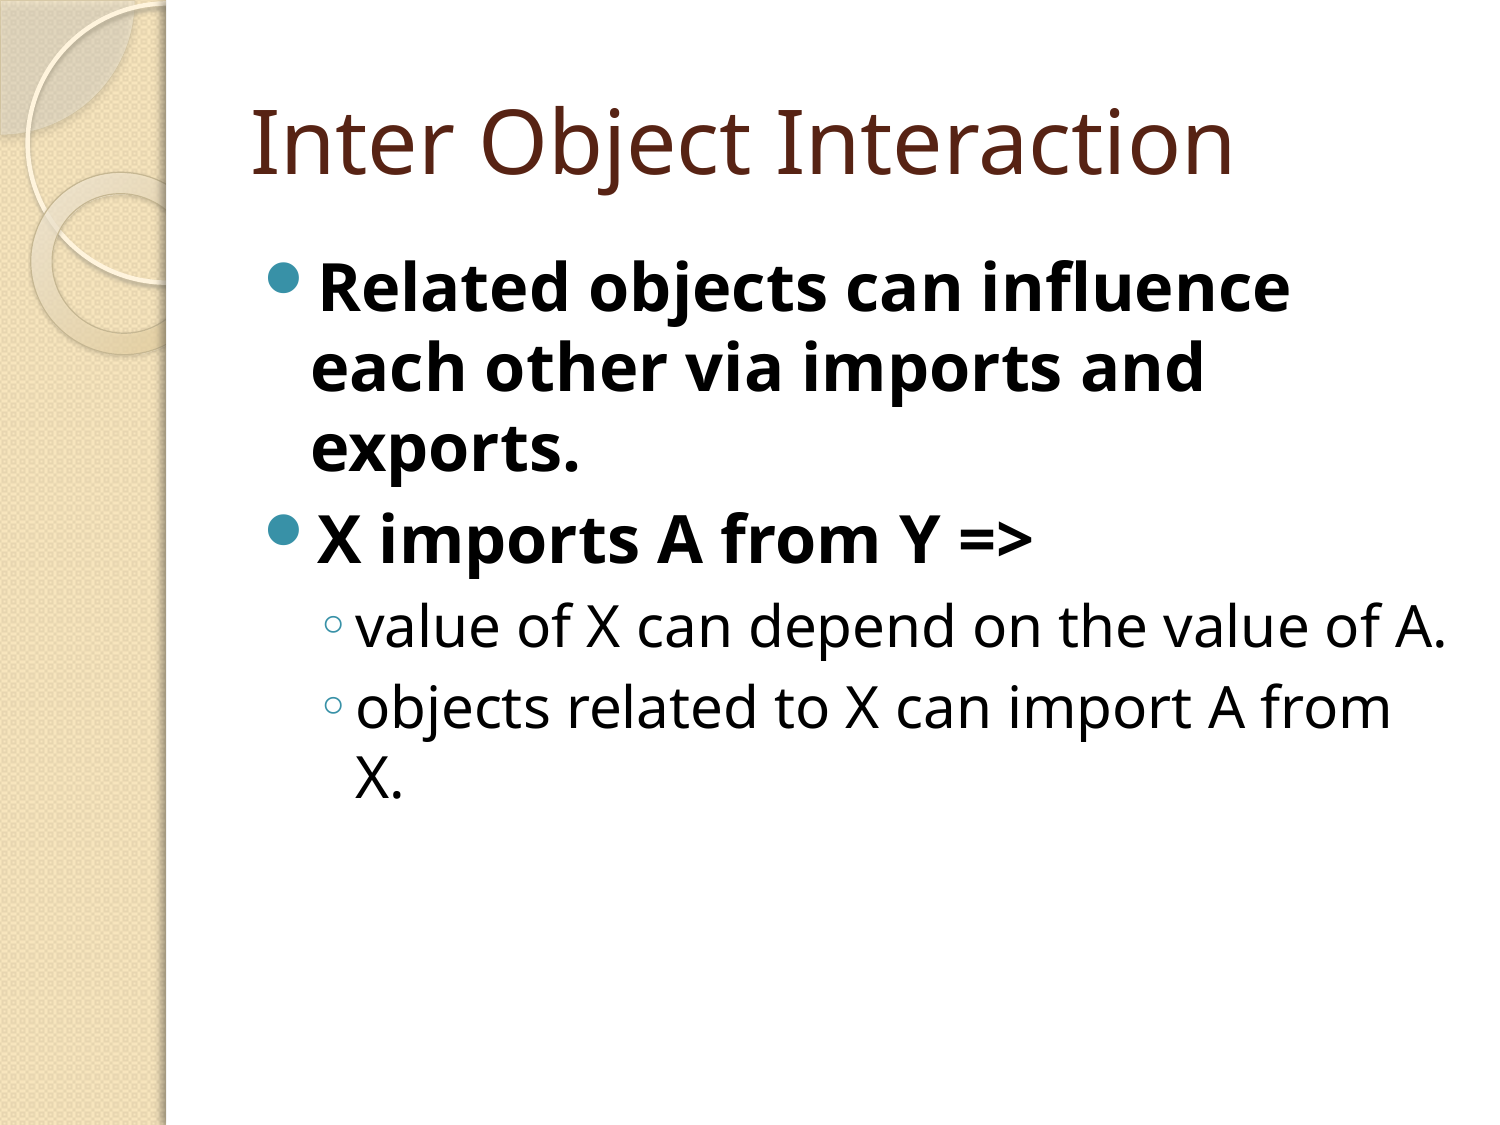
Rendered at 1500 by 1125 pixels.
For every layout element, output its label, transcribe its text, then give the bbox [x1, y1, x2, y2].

list Related objects can influence each other via imports and exports. X imports A from Y => value of X can depend on the value of A. objects related to X can import A from X. [235, 237, 1466, 1025]
title Inter Object Interaction [235, 45, 1466, 233]
